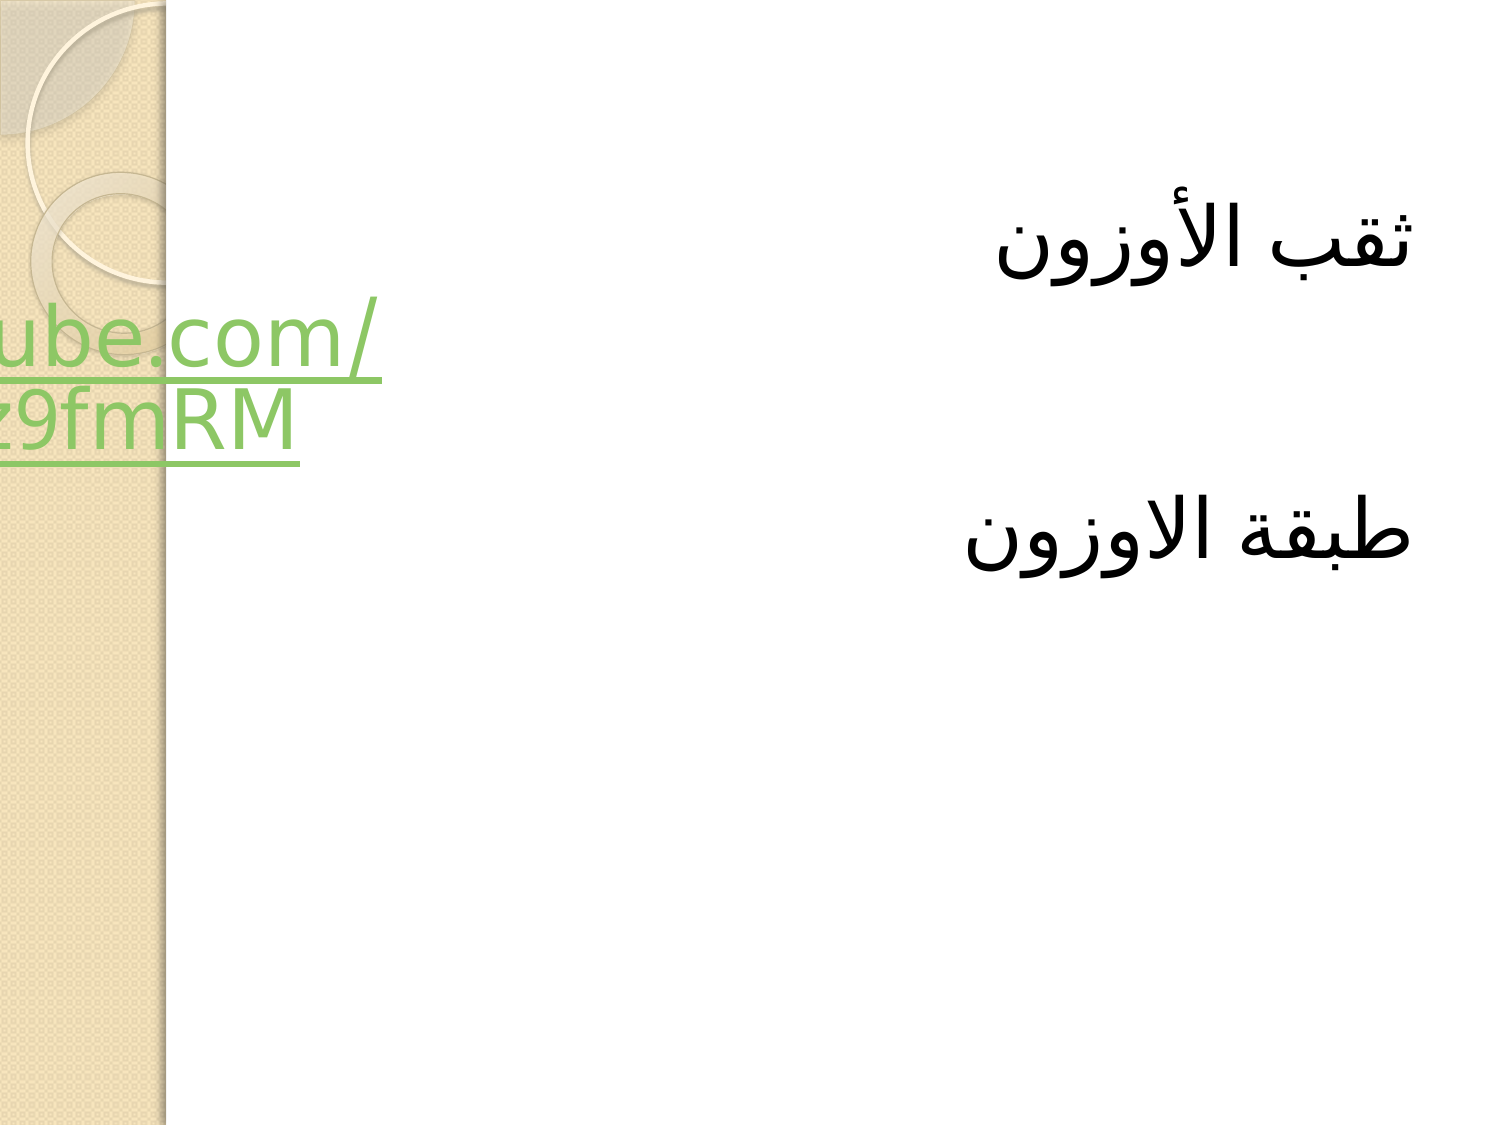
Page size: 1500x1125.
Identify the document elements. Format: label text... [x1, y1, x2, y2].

text_box ثقب الأوزون https://www.youtube.com/watch?v=wCOCQz9fmRM طبقة الاوزون https://www.youtube.com/watch?v=w2HYOqNlKOg&spfreload=10 [234, 175, 1430, 758]
